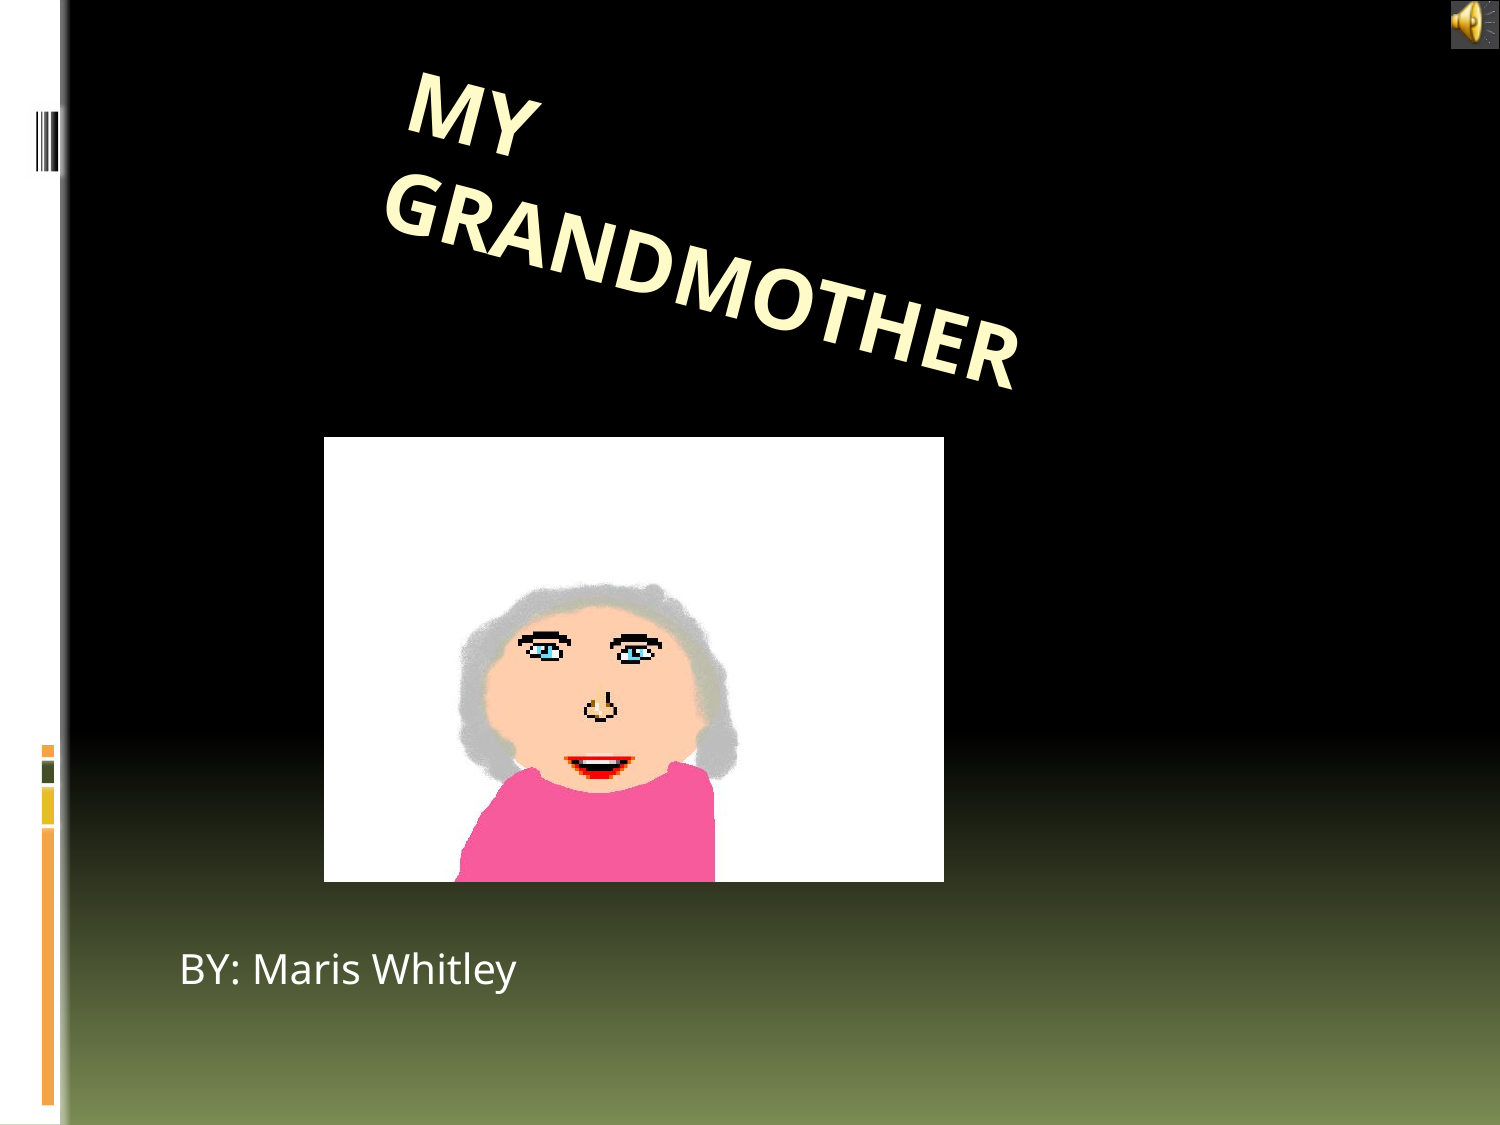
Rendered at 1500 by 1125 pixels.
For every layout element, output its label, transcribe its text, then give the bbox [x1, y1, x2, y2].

subtitle BY: Maris Whitley [162, 525, 925, 1000]
picture [1449, 0, 1500, 51]
title MY GRANDMOTHER [350, 37, 1108, 449]
picture [324, 437, 945, 882]
